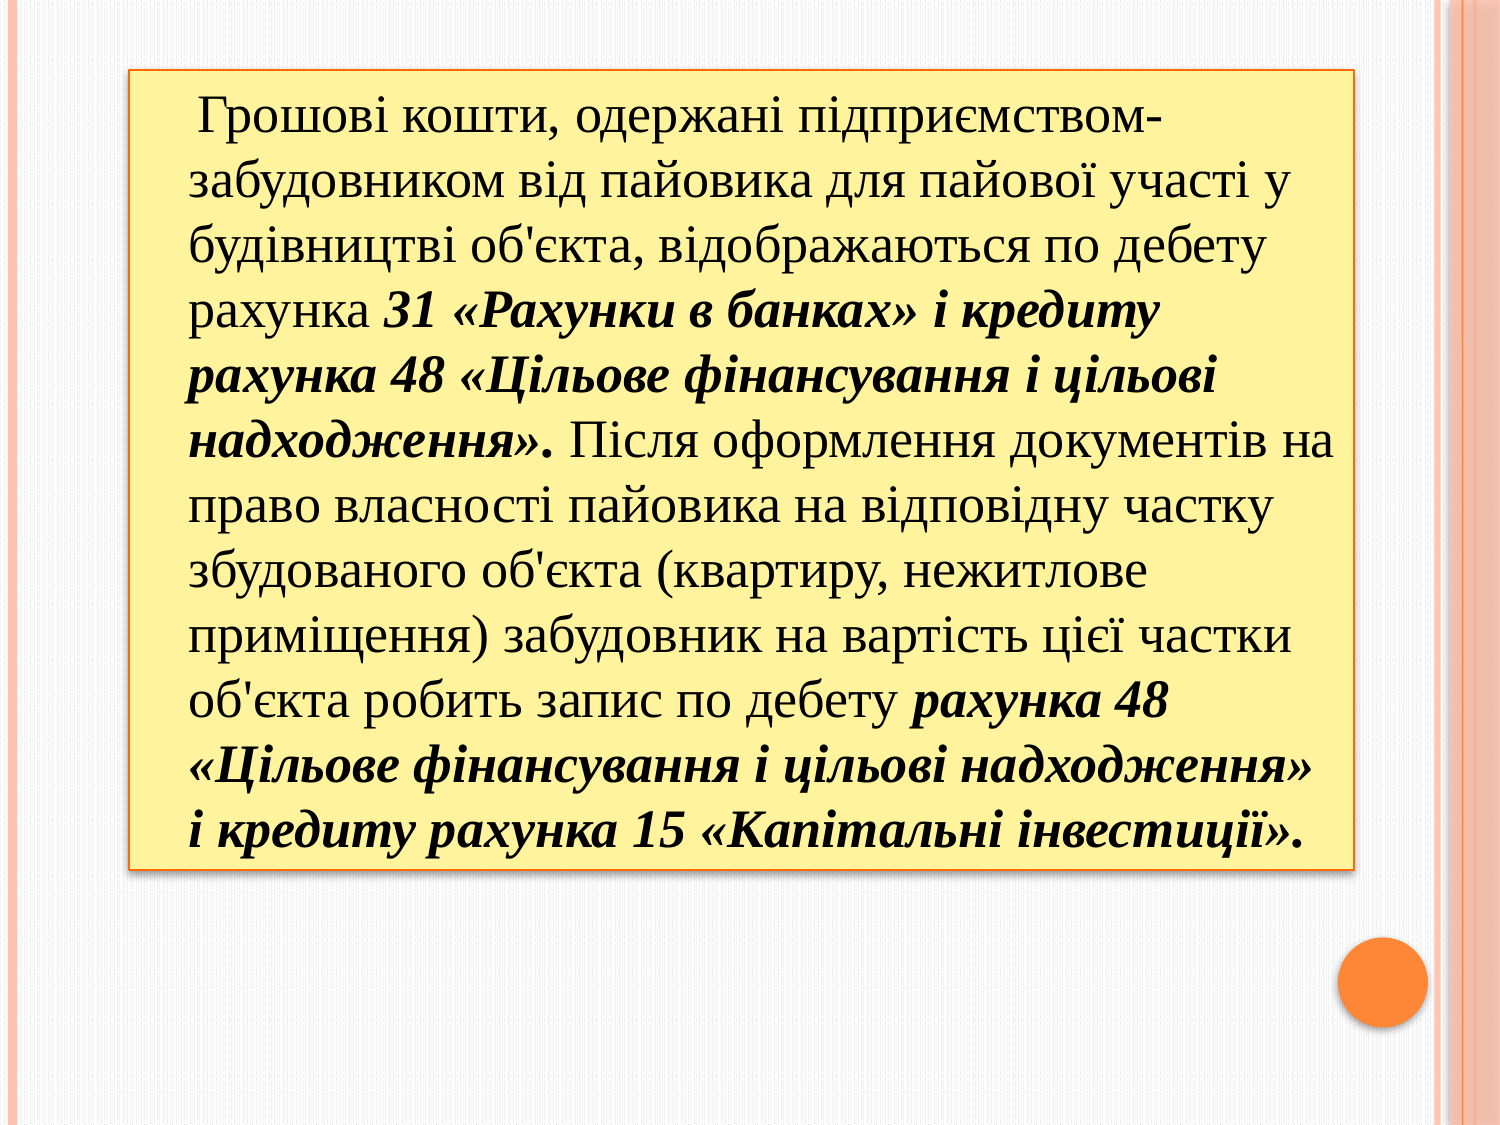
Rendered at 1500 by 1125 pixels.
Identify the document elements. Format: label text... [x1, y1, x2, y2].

list Грошові кошти, одержані підприємством-забудовником від пайовика для пайової участі у будівництві об'єкта, відображаються по дебету рахунка 31 «Рахунки в банках» і кредиту рахунка 48 «Цільове фінансування і цільові надходження». Після оформлення документів на право власності пайовика на відповідну частку збудованого об'єкта (квартиру, нежитлове приміщення) забудовник на вартість цієї частки об'єкта робить запис по дебету рахунка 48 «Цільове фінансування і цільові надходження» і кредиту рахунка 15 «Капітальні інвестиції». [128, 69, 1355, 871]
